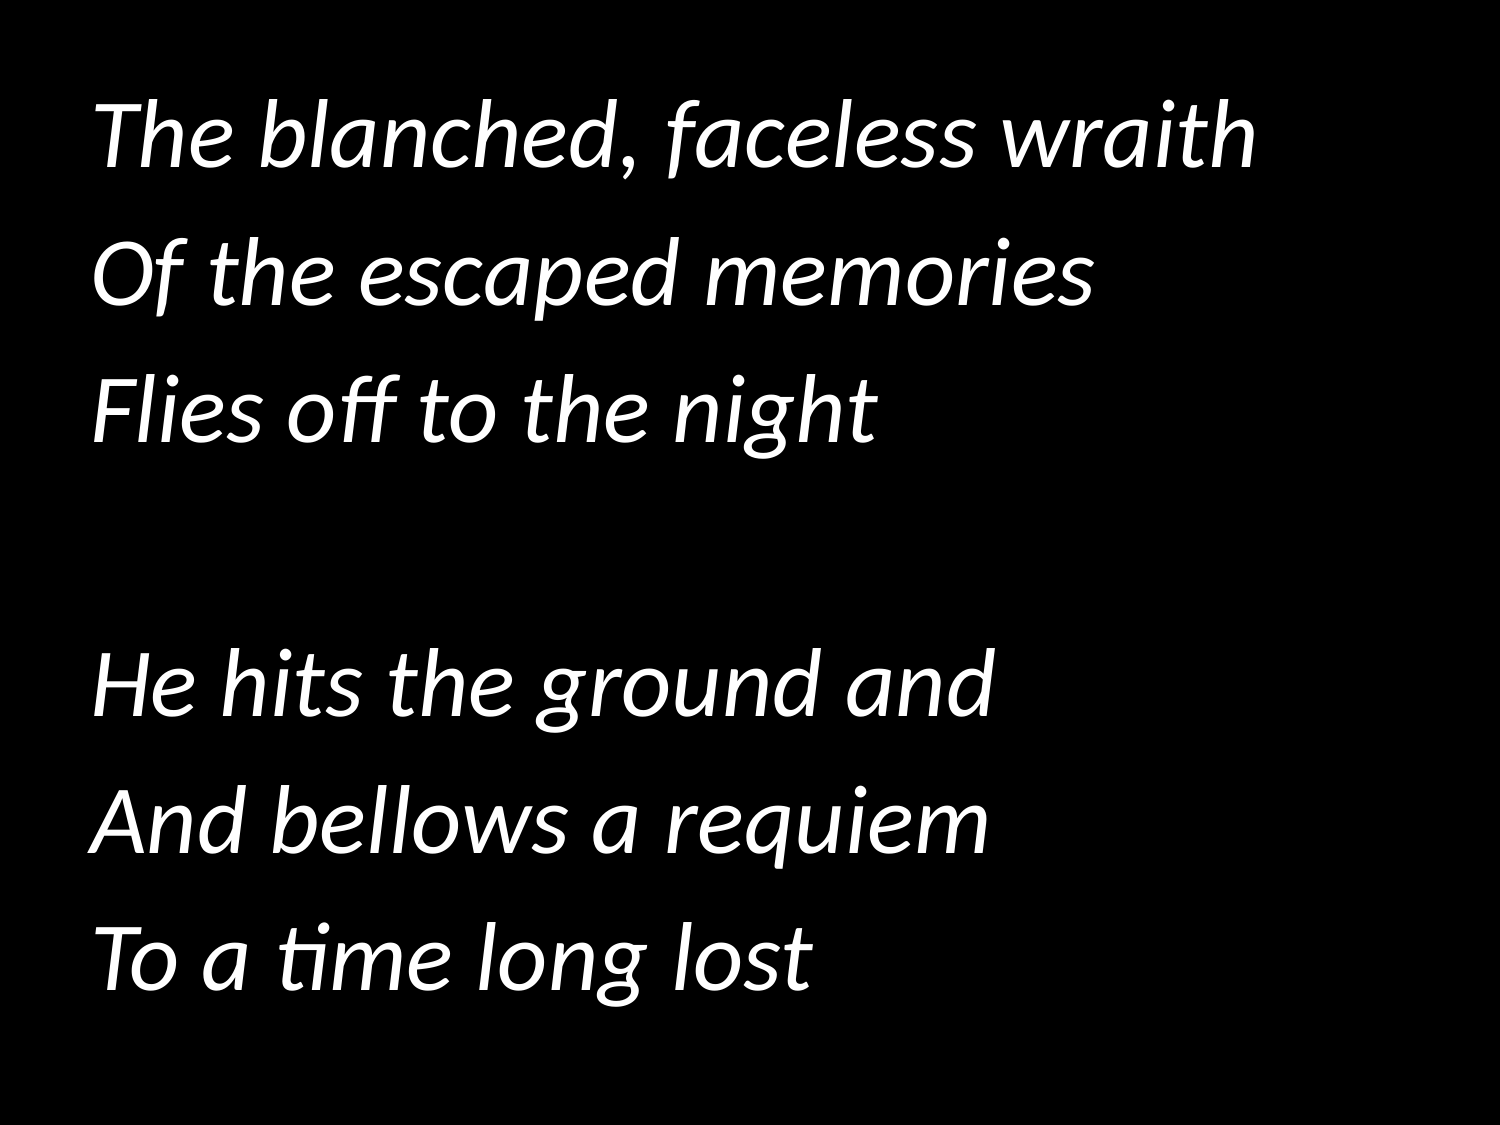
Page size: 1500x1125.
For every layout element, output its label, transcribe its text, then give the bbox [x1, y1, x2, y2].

list The blanched, faceless wraith Of the escaped memories Flies off to the night He hits the ground and And bellows a requiem To a time long lost [75, 62, 1425, 1075]
